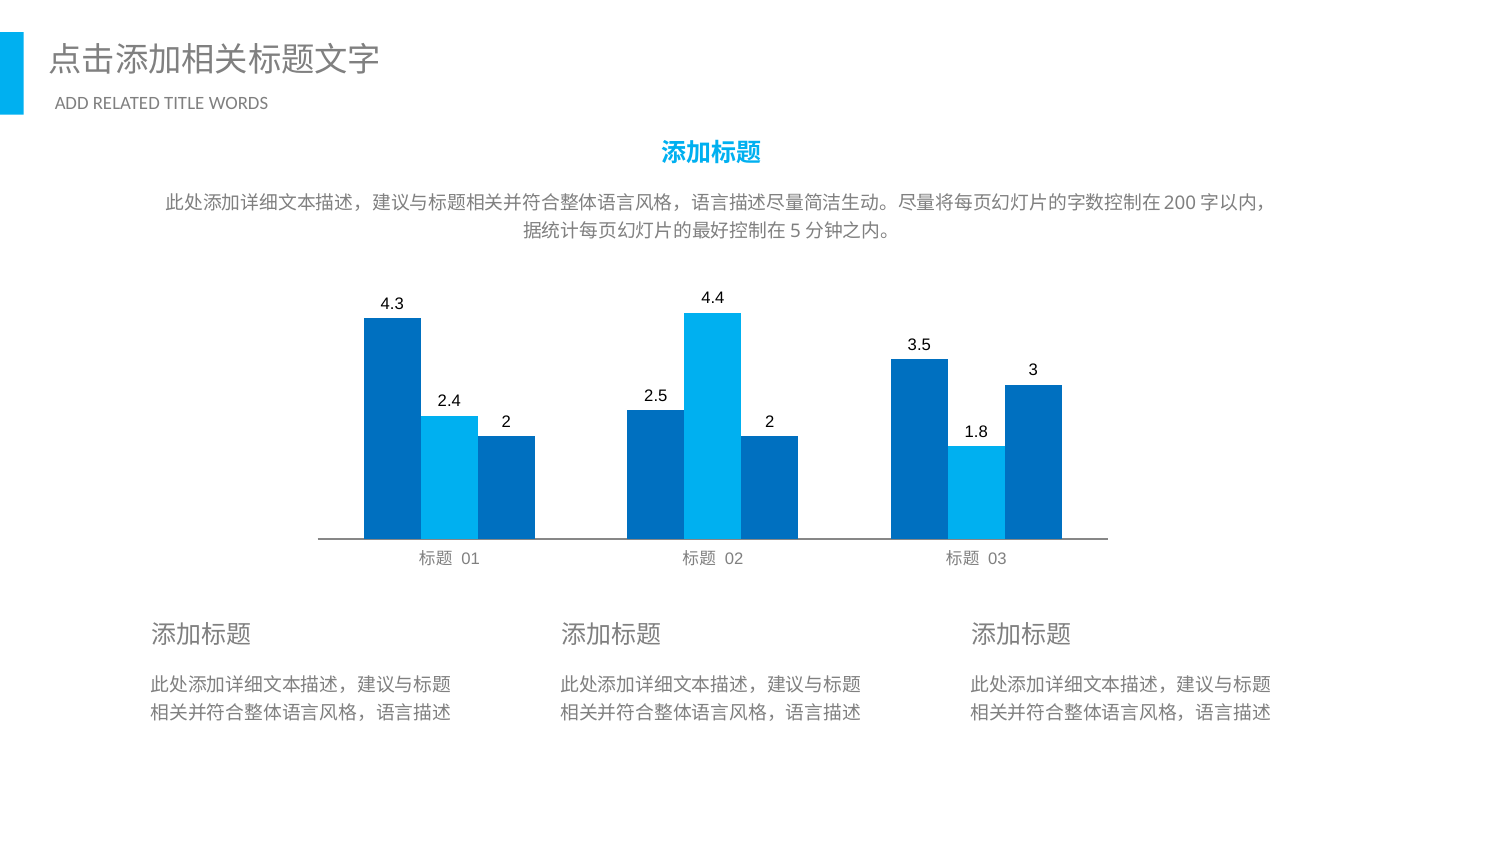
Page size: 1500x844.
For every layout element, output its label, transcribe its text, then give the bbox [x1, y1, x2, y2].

text_box 此处添加详细文本描述，建议与标题相关并符合整体语言风格，语言描述尽量简洁生动。尽量将每页幻灯片的字数控制在200字以内， 据统计每页幻灯片的最好控制在5分钟之内。 [159, 185, 1263, 241]
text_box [970, 621, 1282, 747]
chart [300, 275, 1125, 576]
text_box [150, 621, 463, 747]
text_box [560, 621, 872, 747]
text_box 添加标题 [244, 116, 1178, 185]
